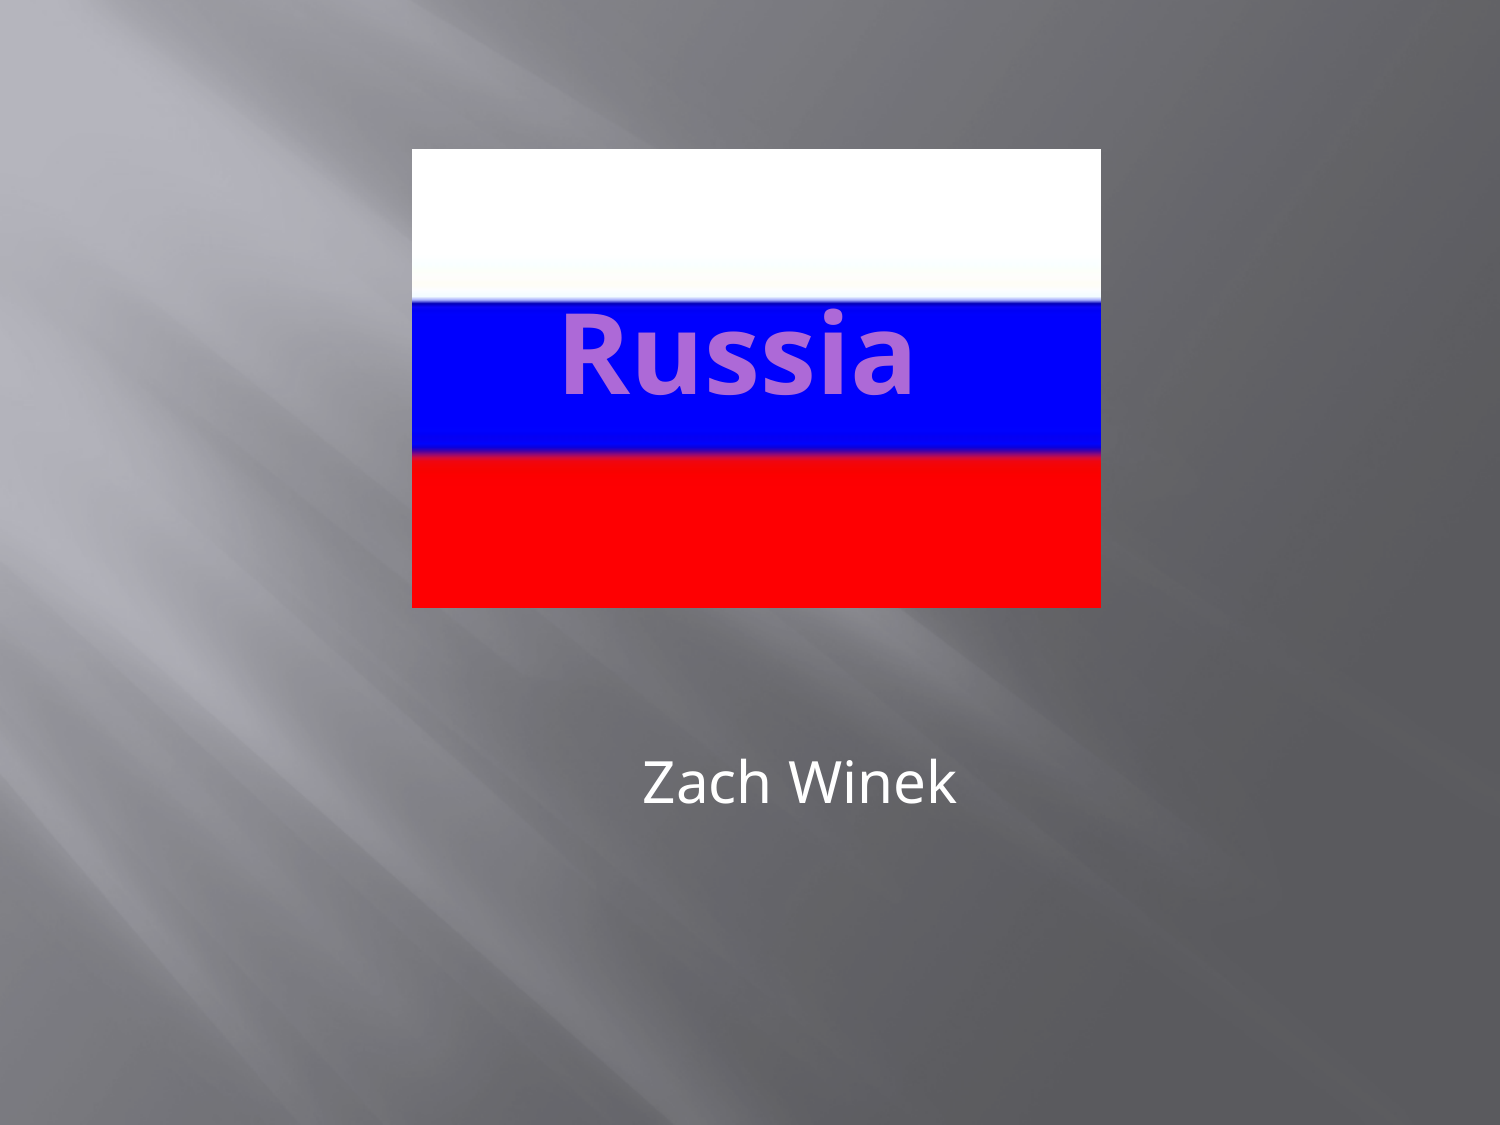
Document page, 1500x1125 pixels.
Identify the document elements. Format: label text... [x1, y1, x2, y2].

picture [412, 149, 1101, 608]
subtitle Zach Winek [275, 737, 1325, 1025]
